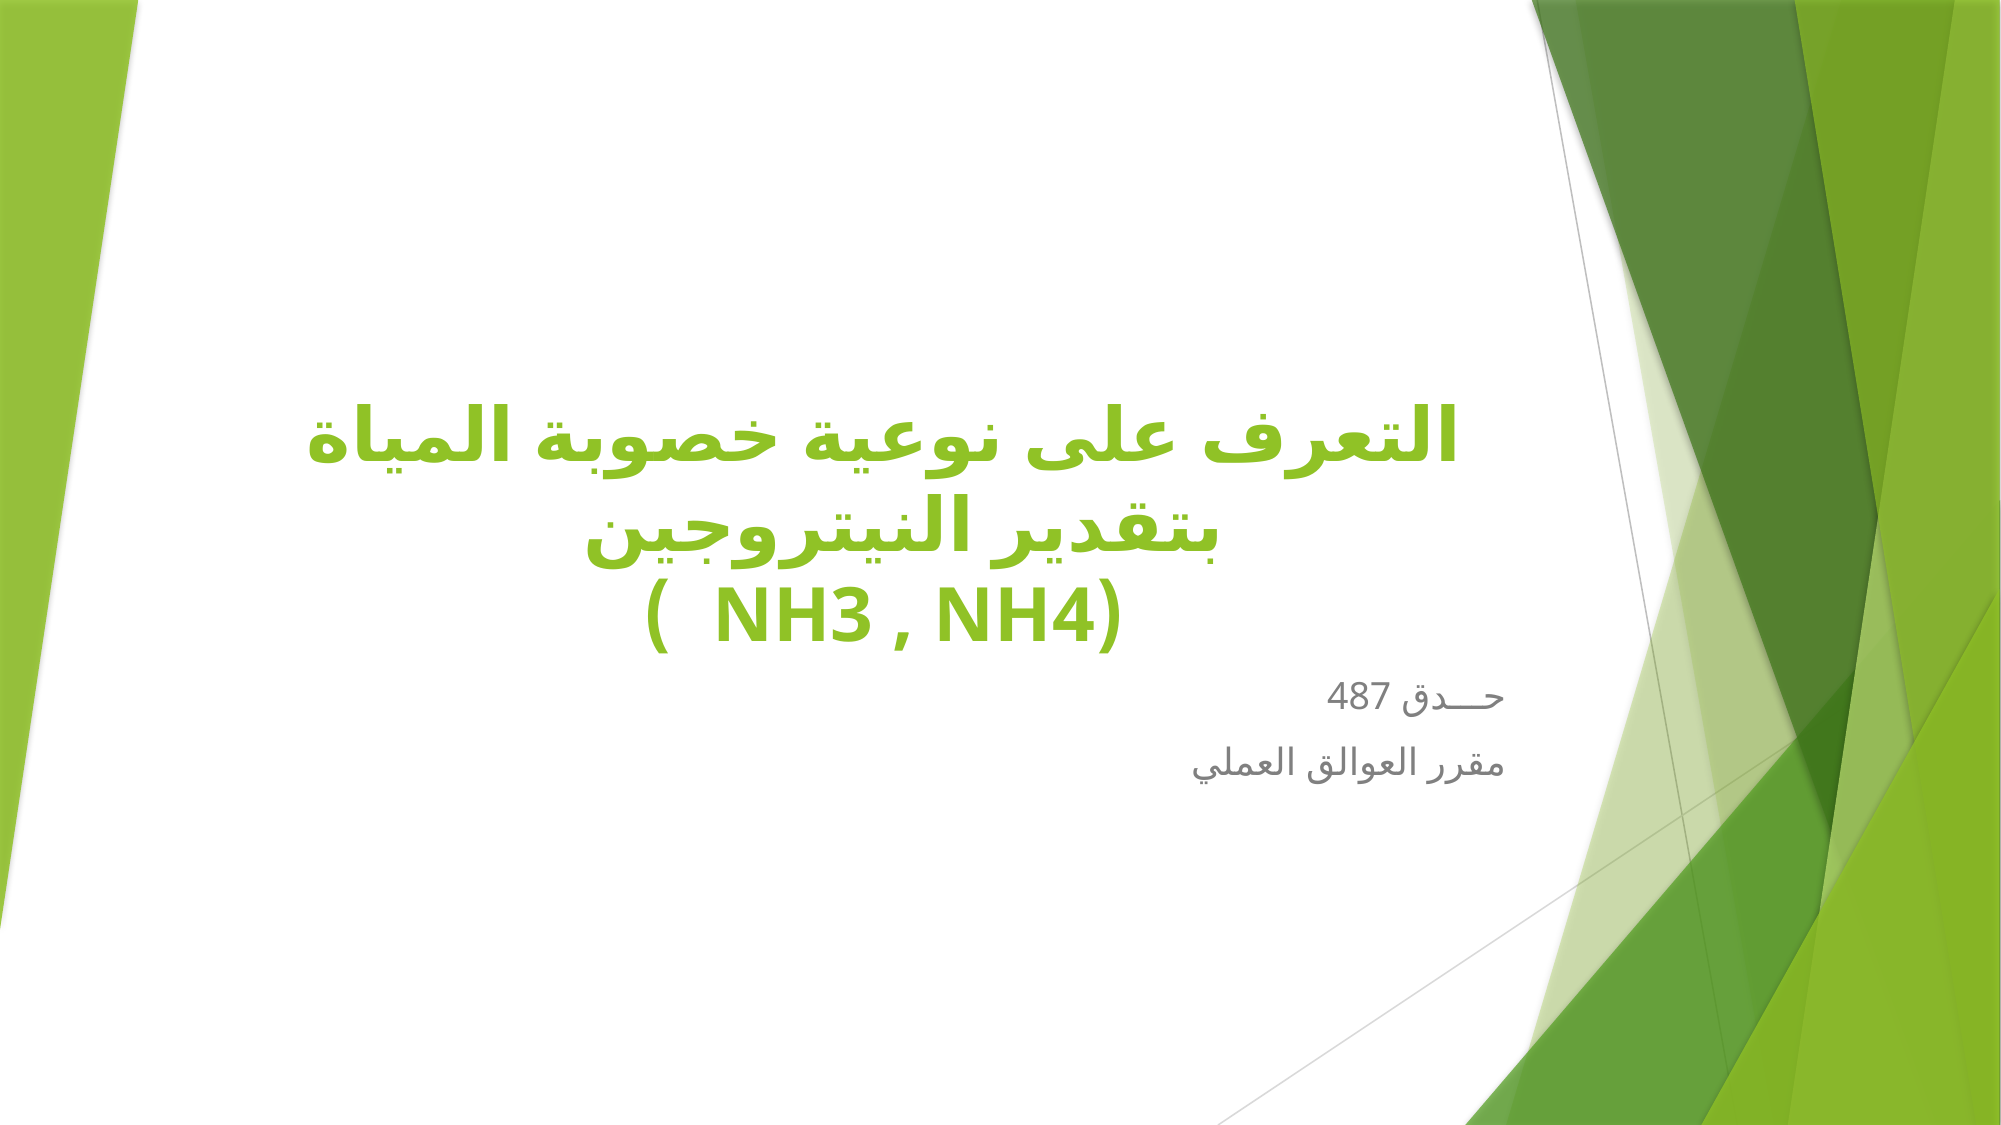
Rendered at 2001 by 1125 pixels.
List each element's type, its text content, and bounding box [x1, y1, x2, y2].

title التعرف على نوعية خصوبة المياة بتقدير النيتروجين (NH3 , NH4 ) [247, 394, 1522, 664]
subtitle 487 حـــدق مقرر العوالق العملي [247, 664, 1522, 845]
